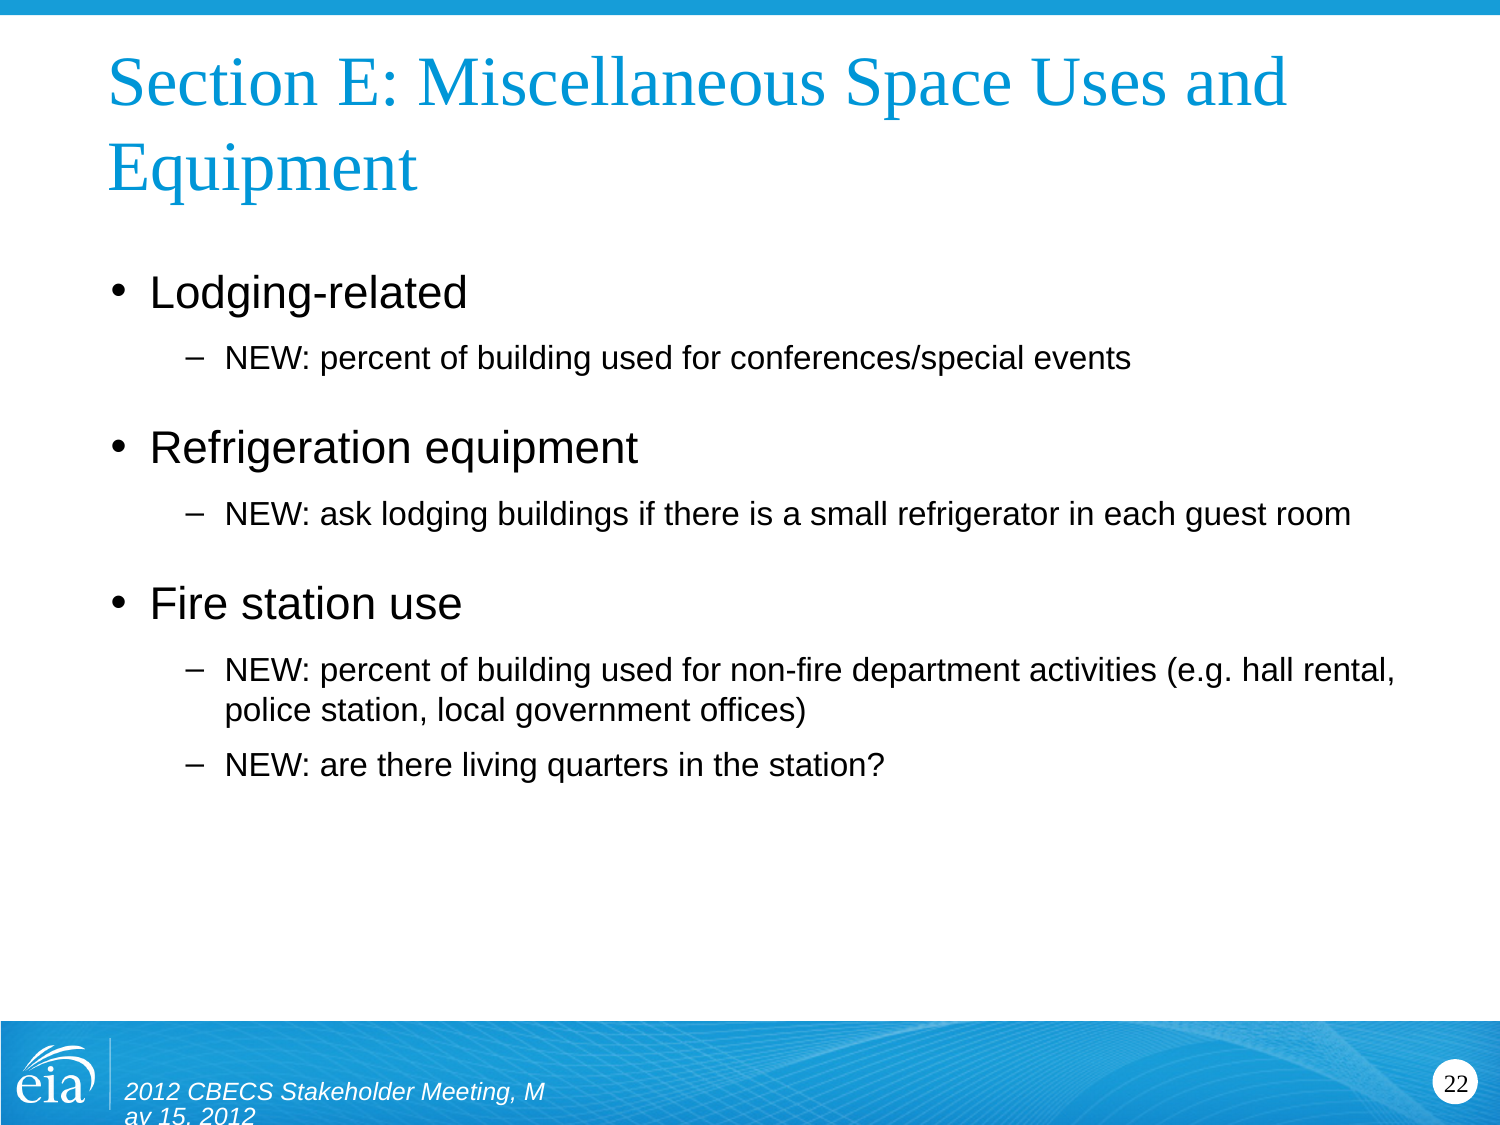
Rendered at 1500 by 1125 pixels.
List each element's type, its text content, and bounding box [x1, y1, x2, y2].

slide_number 22 [1425, 1053, 1488, 1113]
title Section E: Miscellaneous Space Uses and Equipment [92, 24, 1413, 213]
footer 2012 CBECS Stakeholder Meeting, May 15, 2012 [109, 1048, 570, 1113]
list Lodging-related NEW: percent of building used for conferences/special events Refrigeration equipment NEW: ask lodging buildings if there is a small refrigerator in each guest room Fire station use NEW: percent of building used for non-fire department activities (e.g. hall rental, police station, local government offices) NEW: are there living quarters in the station? [95, 254, 1416, 1008]
picture [2, 1021, 1500, 1125]
